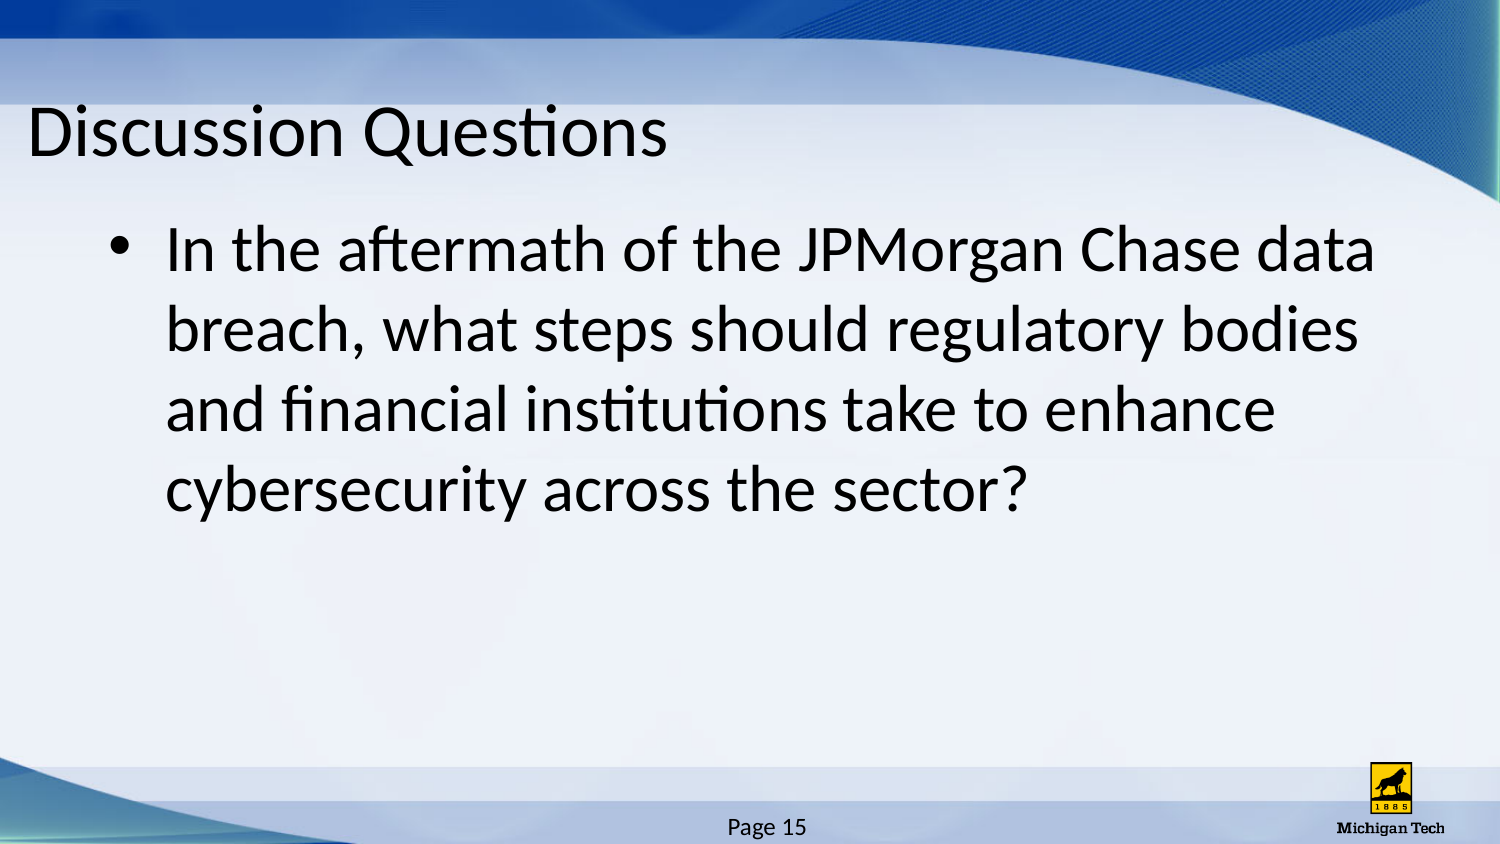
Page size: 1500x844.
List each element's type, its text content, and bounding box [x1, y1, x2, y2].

picture [0, 0, 1500, 844]
list In the aftermath of the JPMorgan Chase data breach, what steps should regulatory bodies and financial institutions take to enhance cybersecurity across the sector? [75, 196, 1425, 797]
title Discussion Questions [12, 56, 1263, 197]
